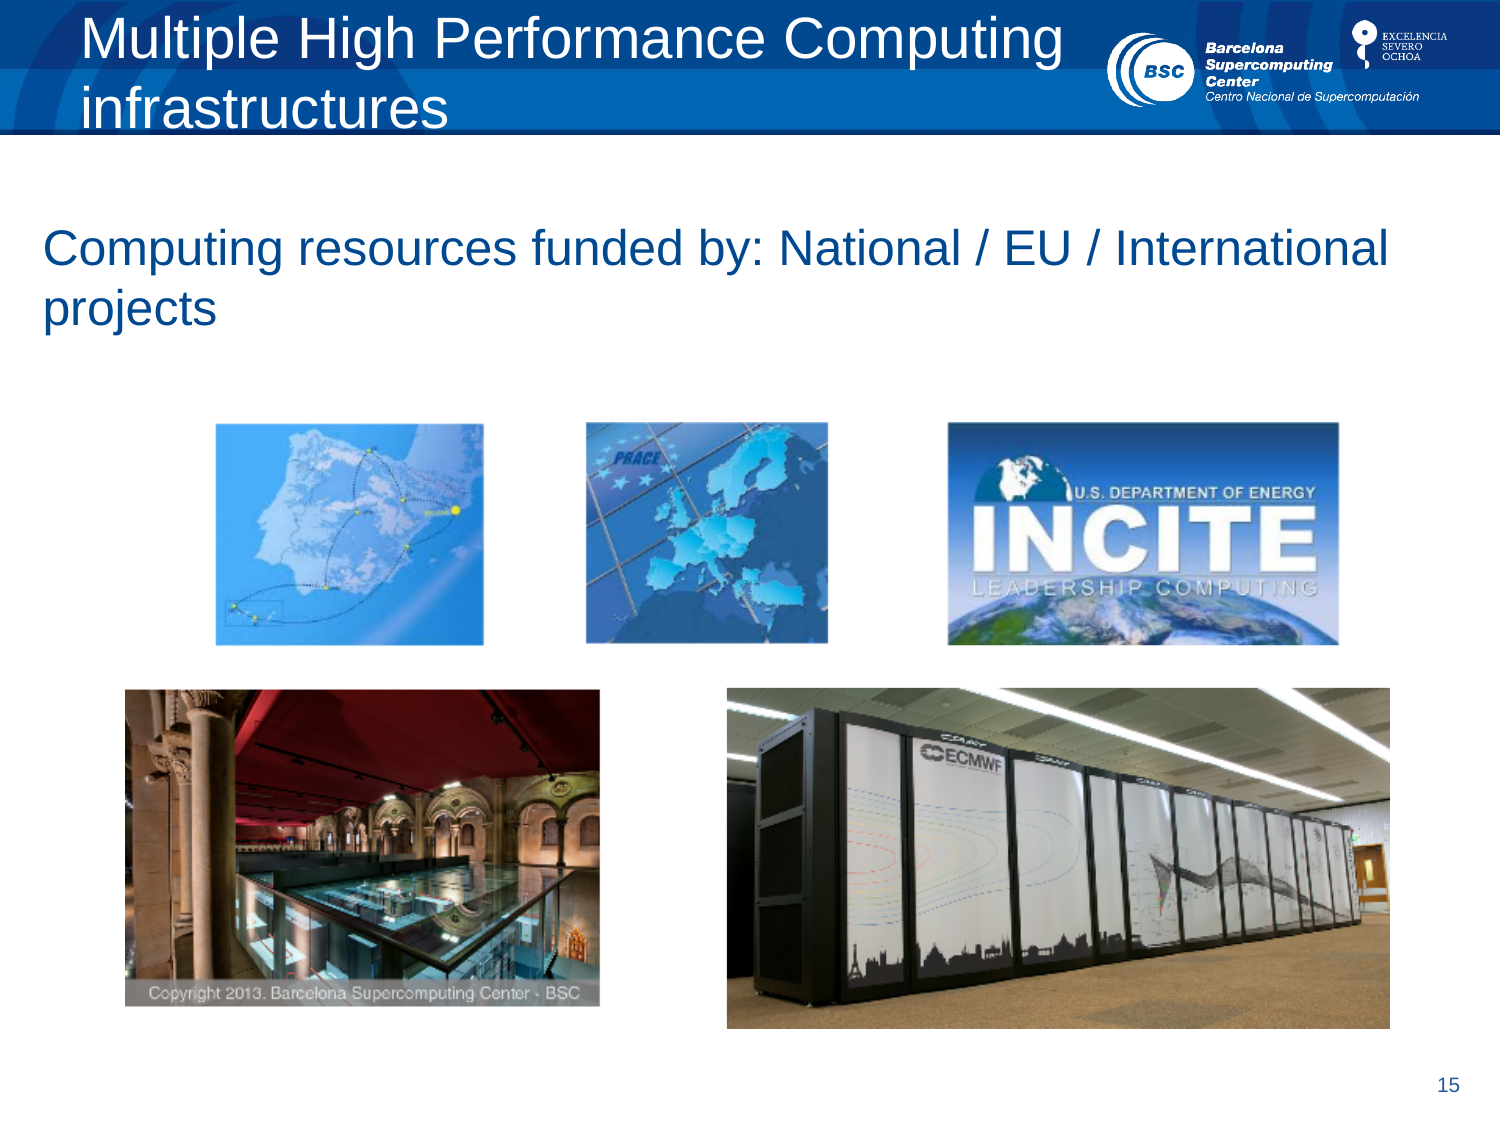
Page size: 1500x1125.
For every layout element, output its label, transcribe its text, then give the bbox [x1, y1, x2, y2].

picture [0, 0, 1500, 135]
picture [124, 421, 1390, 1029]
title Multiple High Performance Computing infrastructures [65, 0, 1123, 98]
list Computing resources funded by: National / EU / International projects [27, 200, 1430, 356]
